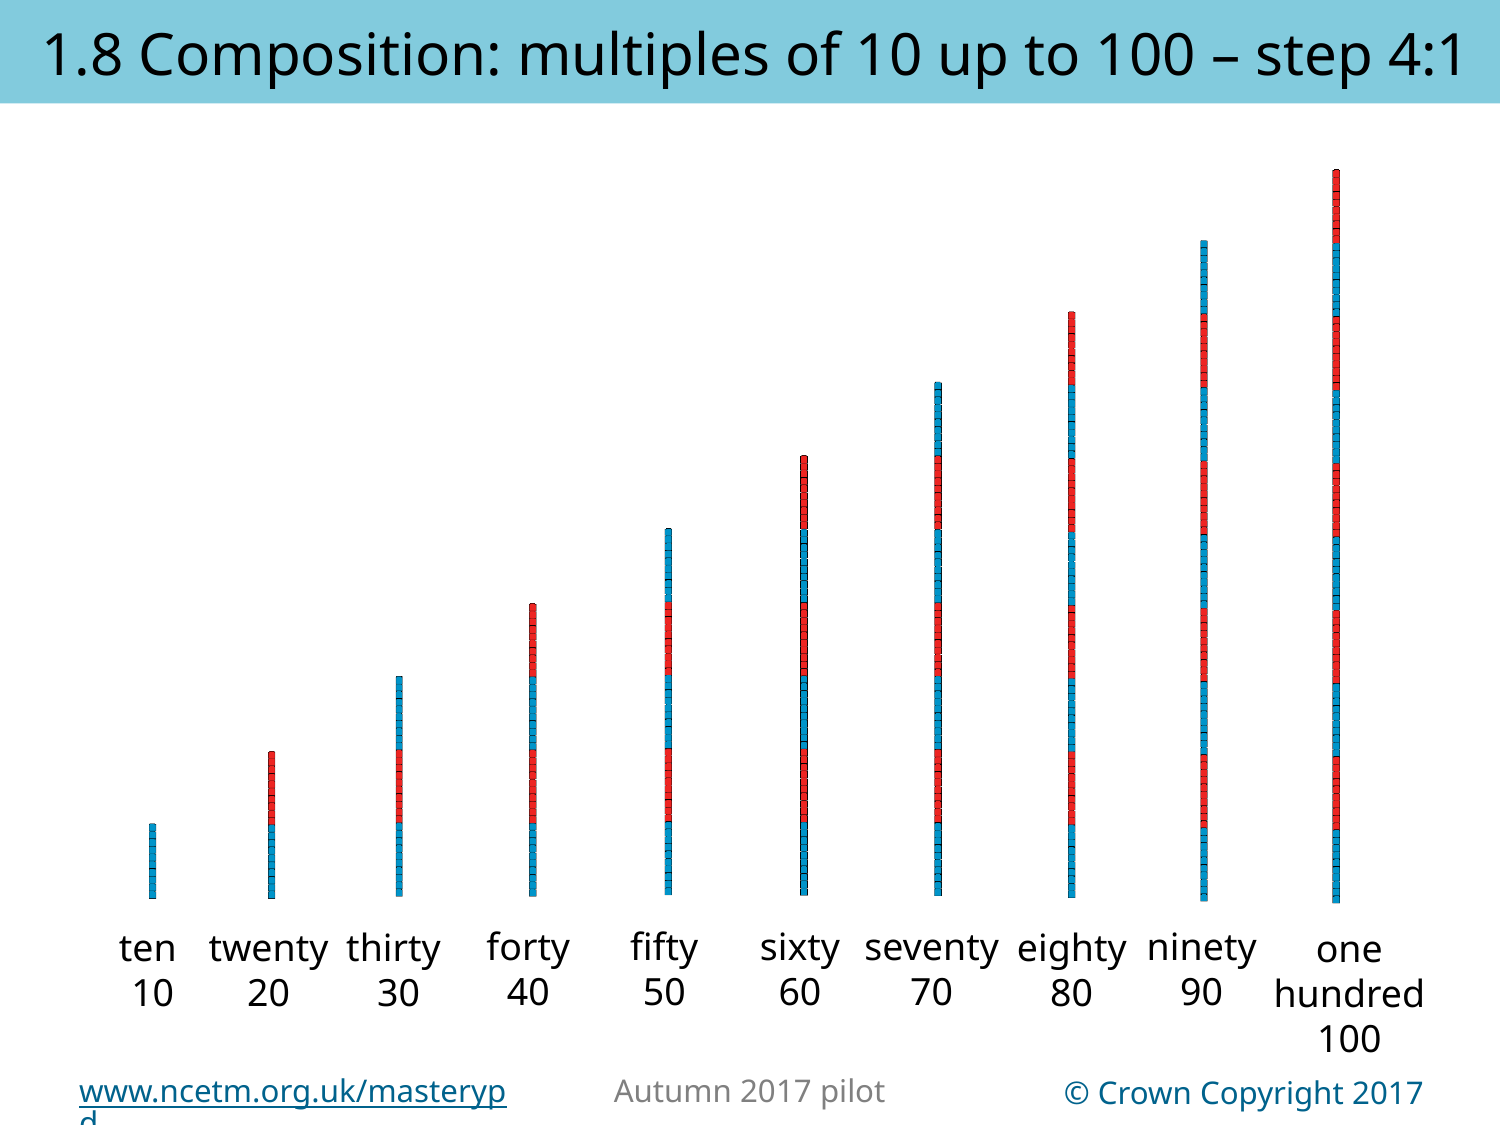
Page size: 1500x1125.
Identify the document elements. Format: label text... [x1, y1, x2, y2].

picture [517, 600, 546, 901]
picture [135, 808, 172, 904]
picture [794, 416, 823, 900]
picture [1315, 154, 1360, 906]
list 1.8 Composition: multiples of 10 up to 100 – step 4:1 [0, 0, 1500, 104]
text_box fifty 50 [578, 915, 714, 1021]
text_box ninety 90 [1116, 915, 1288, 1021]
picture [1188, 210, 1225, 904]
text_box seventy 70 [829, 915, 1034, 1021]
text_box forty 40 [442, 915, 578, 1021]
picture [384, 671, 413, 901]
picture [656, 497, 684, 900]
text_box ten 10 [76, 916, 182, 1022]
picture [248, 741, 286, 904]
text_box eighty 80 [986, 916, 1158, 1022]
picture [926, 345, 955, 904]
text_box thirty 30 [312, 916, 485, 1022]
text_box one hundred 100 [1251, 917, 1447, 1068]
picture [1053, 294, 1090, 906]
text_box twenty 20 [182, 916, 312, 1022]
text_box sixty 60 [714, 915, 829, 1021]
